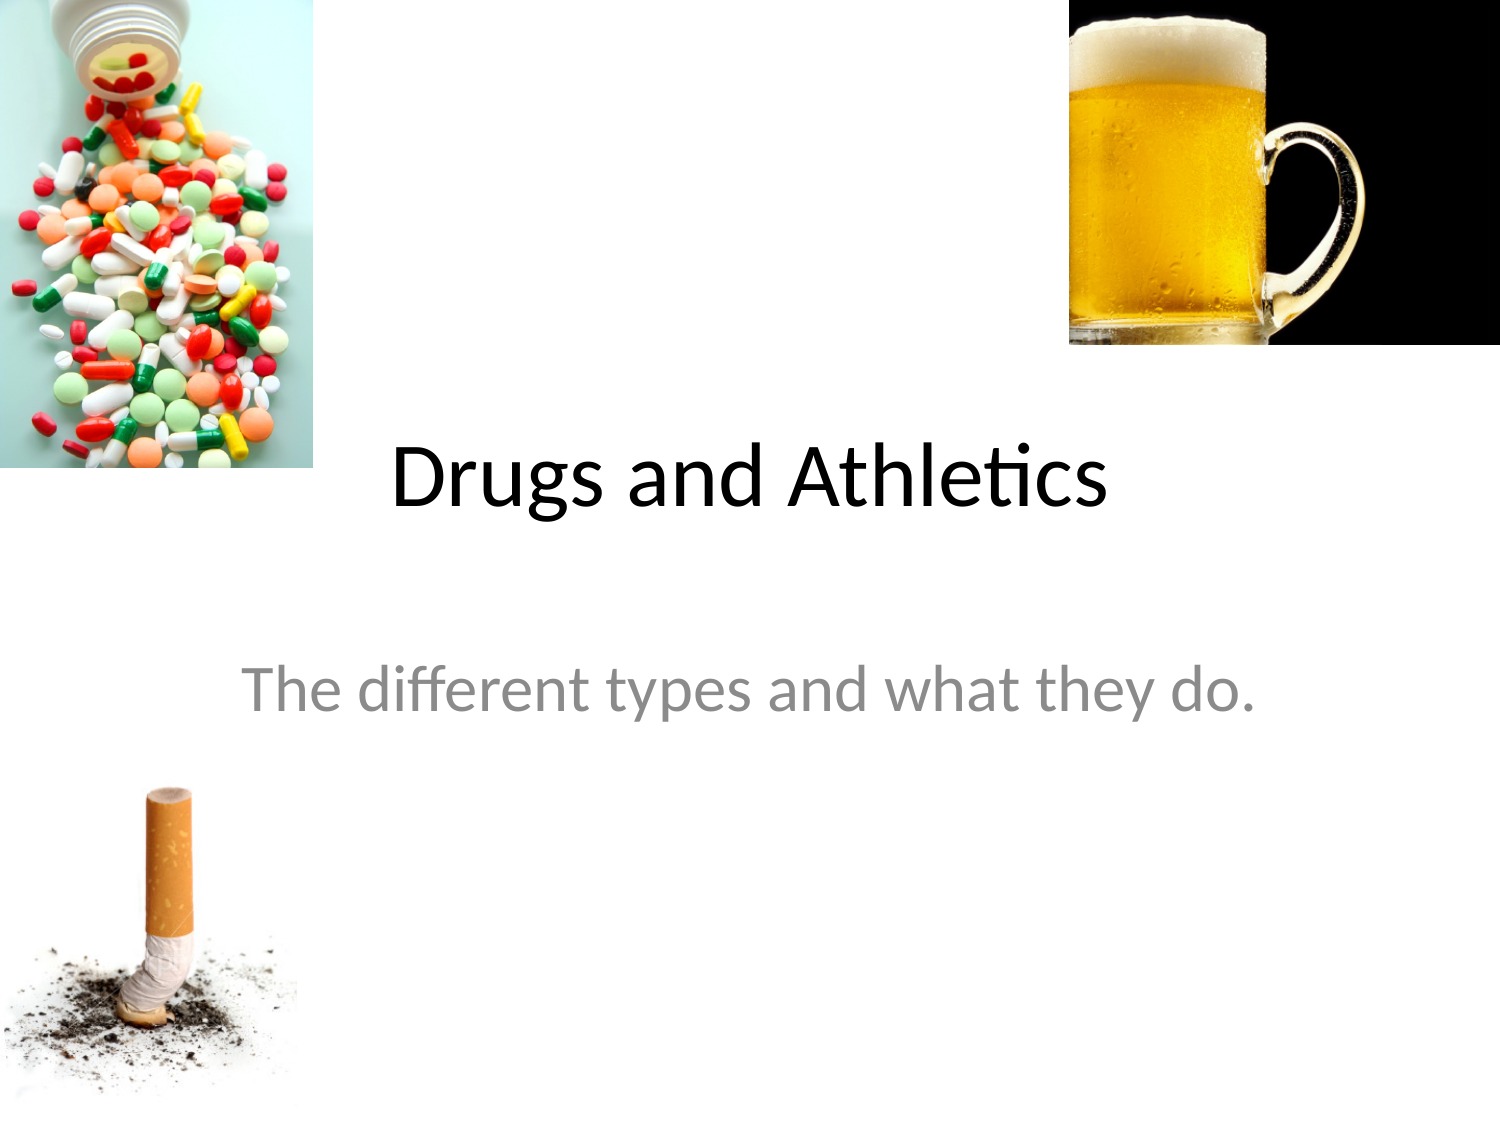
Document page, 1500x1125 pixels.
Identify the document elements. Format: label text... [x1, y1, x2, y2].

picture [0, 728, 298, 1125]
title Drugs and Athletics [112, 349, 1388, 591]
subtitle The different types and what they do. [224, 637, 1276, 926]
picture [1068, 0, 1500, 345]
picture [0, 0, 313, 468]
